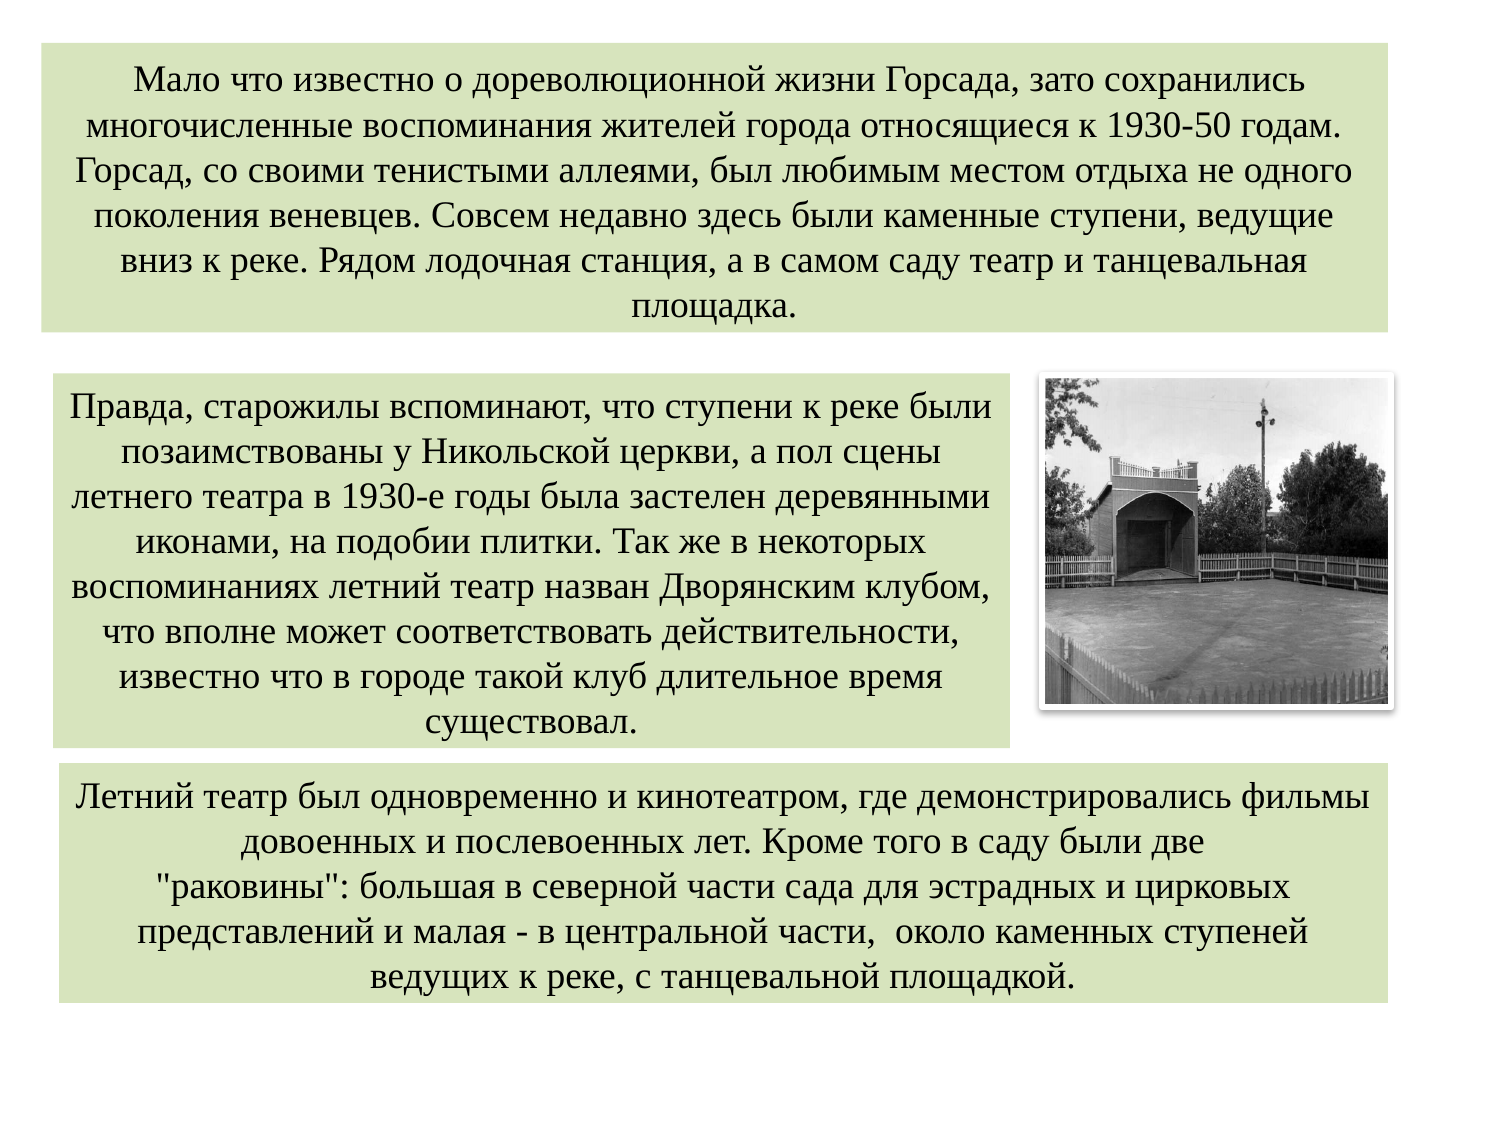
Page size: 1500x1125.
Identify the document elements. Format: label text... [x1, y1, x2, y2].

text_box Правда, старожилы вспоминают, что ступени к реке были позаимствованы у Никольской церкви, а пол сцены летнего театра в 1930-е годы была застелен деревянными иконами, на подобии плитки. Так же в некоторых воспоминаниях летний театр назван Дворянским клубом, что вполне может соответствовать действительности, известно что в городе такой клуб длительное время существовал. [53, 373, 1010, 749]
text_box Летний театр был одновременно и кинотеатром, где демонстрировались фильмы довоенных и послевоенных лет. Кроме того в саду были две "раковины": большая в северной части сада для эстрадных и цирковых представлений и малая - в центральной части, около каменных ступеней ведущих к реке, с танцевальной площадкой. [59, 763, 1388, 1003]
picture [1045, 377, 1389, 705]
text_box Мало что известно о дореволюционной жизни Горсада, зато сохранились многочисленные воспоминания жителей города относящиеся к 1930-50 годам. Горсад, со своими тенистыми аллеями, был любимым местом отдыха не одного поколения веневцев. Совсем недавно здесь были каменные ступени, ведущие вниз к реке. Рядом лодочная станция, а в самом саду театр и танцевальная площадка. [41, 42, 1388, 333]
